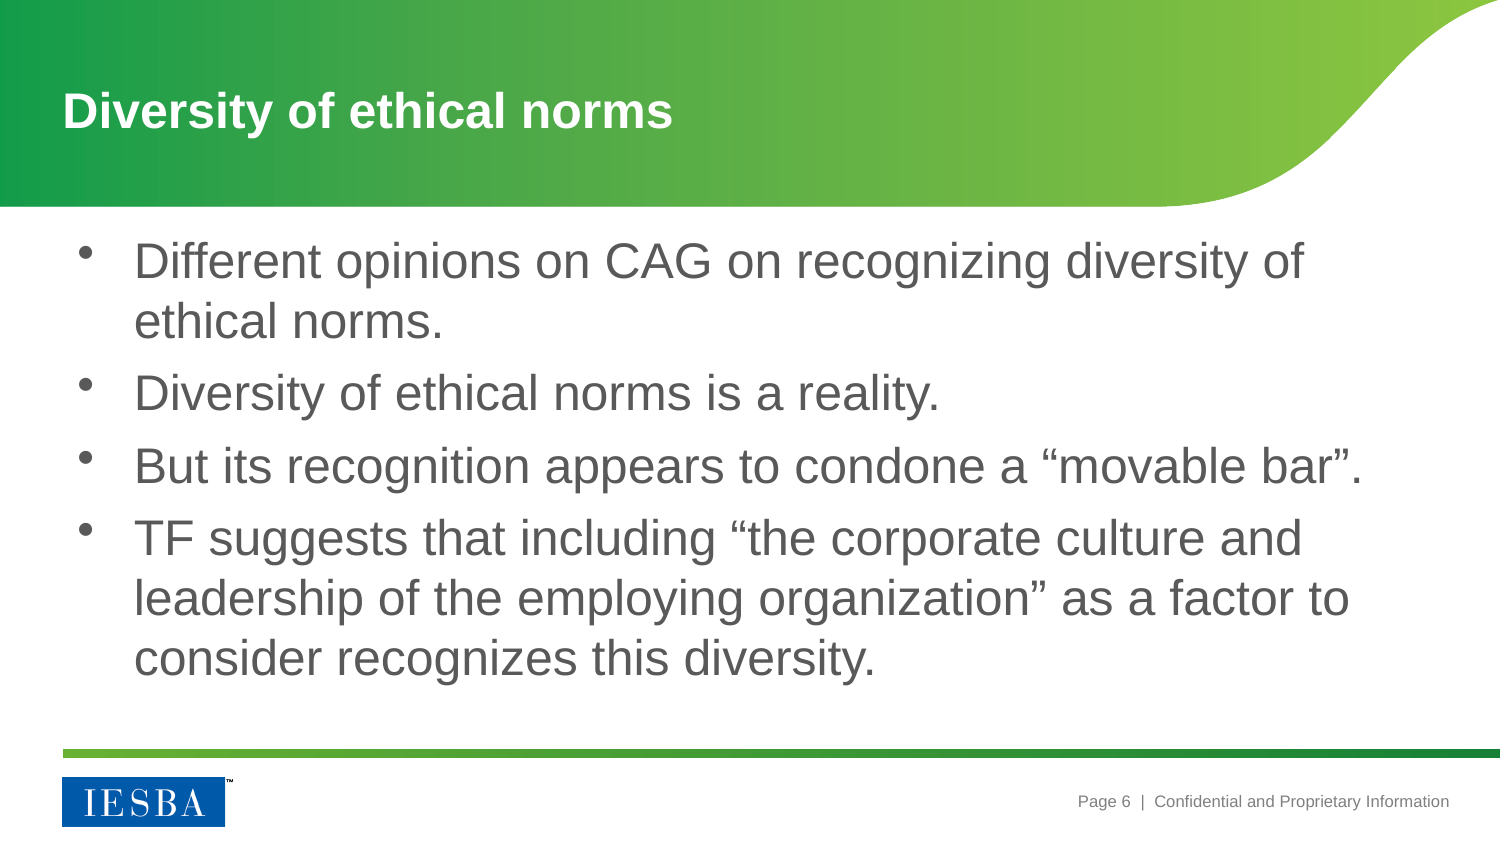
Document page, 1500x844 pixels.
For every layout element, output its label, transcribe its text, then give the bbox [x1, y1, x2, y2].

picture [0, 0, 1500, 207]
picture [62, 777, 233, 827]
list Different opinions on CAG on recognizing diversity of ethical norms. Diversity of ethical norms is a reality. But its recognition appears to condone a “movable bar”. TF suggests that including “the corporate culture and leadership of the employing organization” as a factor to consider recognizes this diversity. [62, 220, 1450, 724]
title Diversity of ethical norms [62, 75, 1300, 142]
